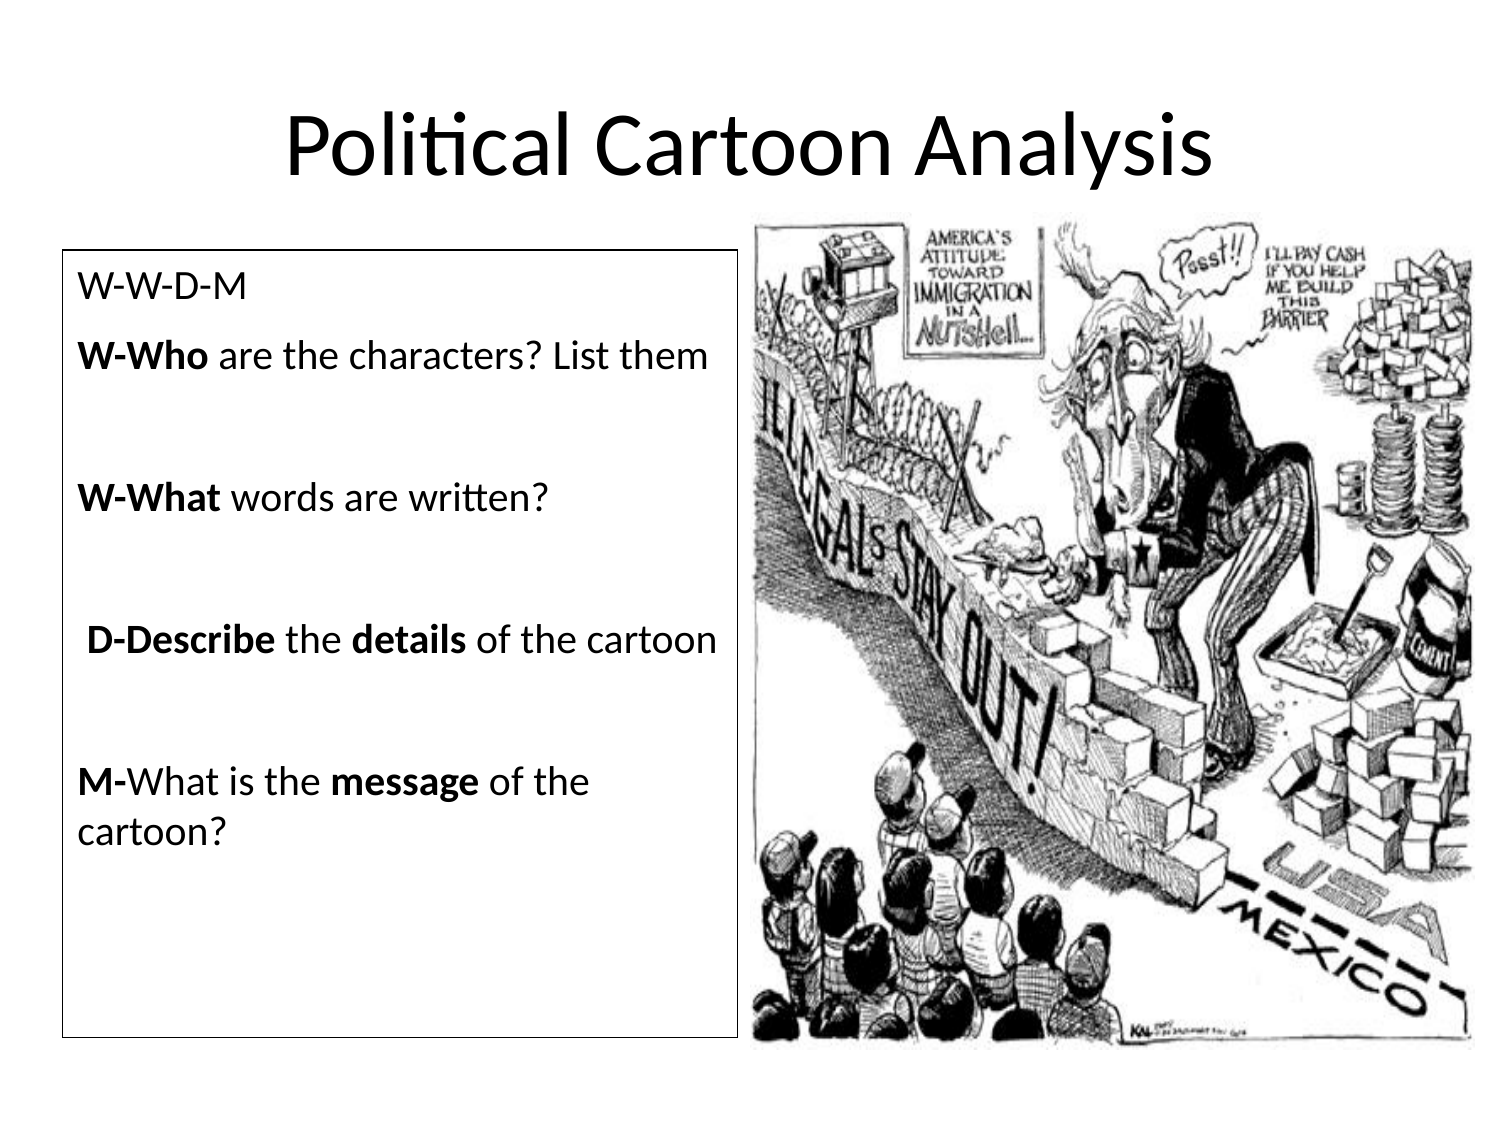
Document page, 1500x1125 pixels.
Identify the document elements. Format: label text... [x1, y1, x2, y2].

title Political Cartoon Analysis [75, 45, 1425, 233]
text_box W-W-D-M W-Who are the characters? List them W-What words are written? D-Describe the details of the cartoon M-What is the message of the cartoon? [62, 249, 738, 1038]
picture [749, 212, 1476, 1051]
